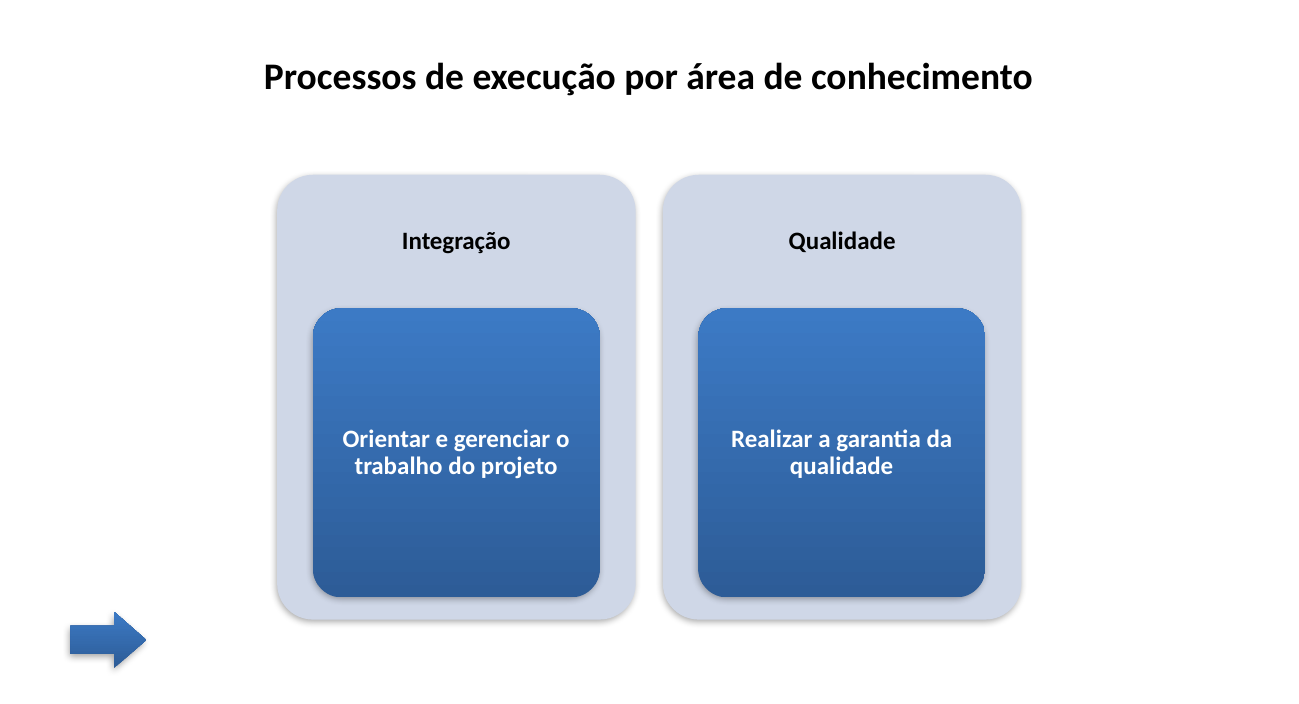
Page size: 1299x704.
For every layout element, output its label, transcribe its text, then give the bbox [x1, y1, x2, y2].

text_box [276, 174, 1022, 620]
text_box [70, 611, 147, 669]
text_box Processos de execução por área de conhecimento [0, 44, 1299, 106]
